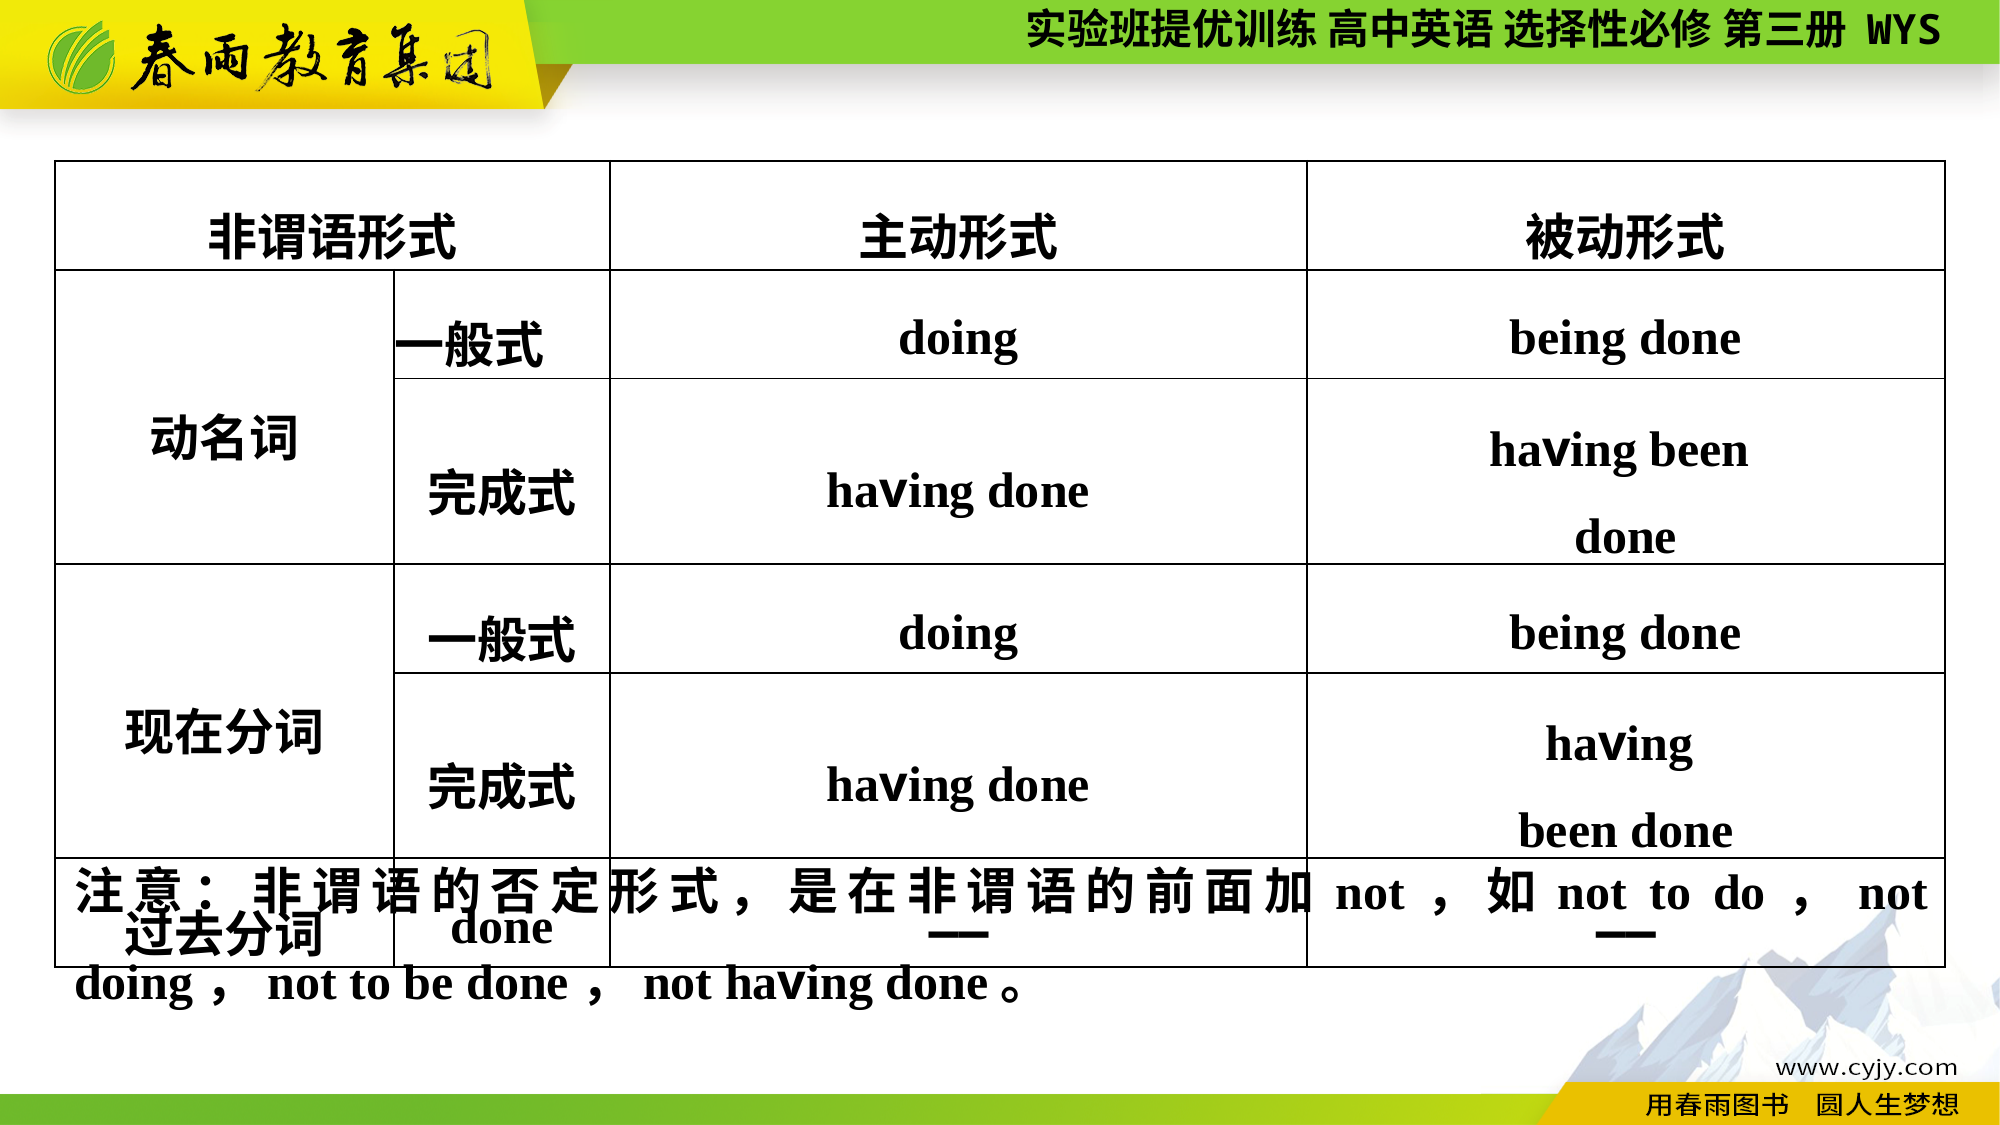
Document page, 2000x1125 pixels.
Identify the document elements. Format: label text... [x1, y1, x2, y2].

table_cell having done [611, 674, 1306, 822]
table_header 主动形式 [611, 162, 1306, 269]
table_cell 完成式 [395, 674, 609, 822]
table_cell having done [611, 379, 1306, 563]
table_cell having been done [1308, 674, 1944, 822]
picture [0, 0, 2000, 1125]
table_header 被动形式 [1308, 162, 1944, 269]
table_cell 一般式 [395, 271, 609, 378]
table_cell 动名词 [56, 271, 393, 563]
list 注意：非谓语的否定形式，是在非谓语的前面加not，如not to do，not doing，not to be done，not having done。 [59, 822, 1944, 1009]
table_cell being done [1308, 565, 1944, 672]
table_cell 完成式 [395, 379, 609, 563]
table_cell doing [611, 271, 1306, 378]
table_header 非谓语形式 [56, 162, 609, 269]
table_cell 现在分词 [56, 565, 393, 857]
table_cell doing [611, 565, 1306, 672]
table_cell having been done [1308, 379, 1944, 563]
table_cell being done [1308, 271, 1944, 378]
table_cell 一般式 [395, 565, 609, 672]
